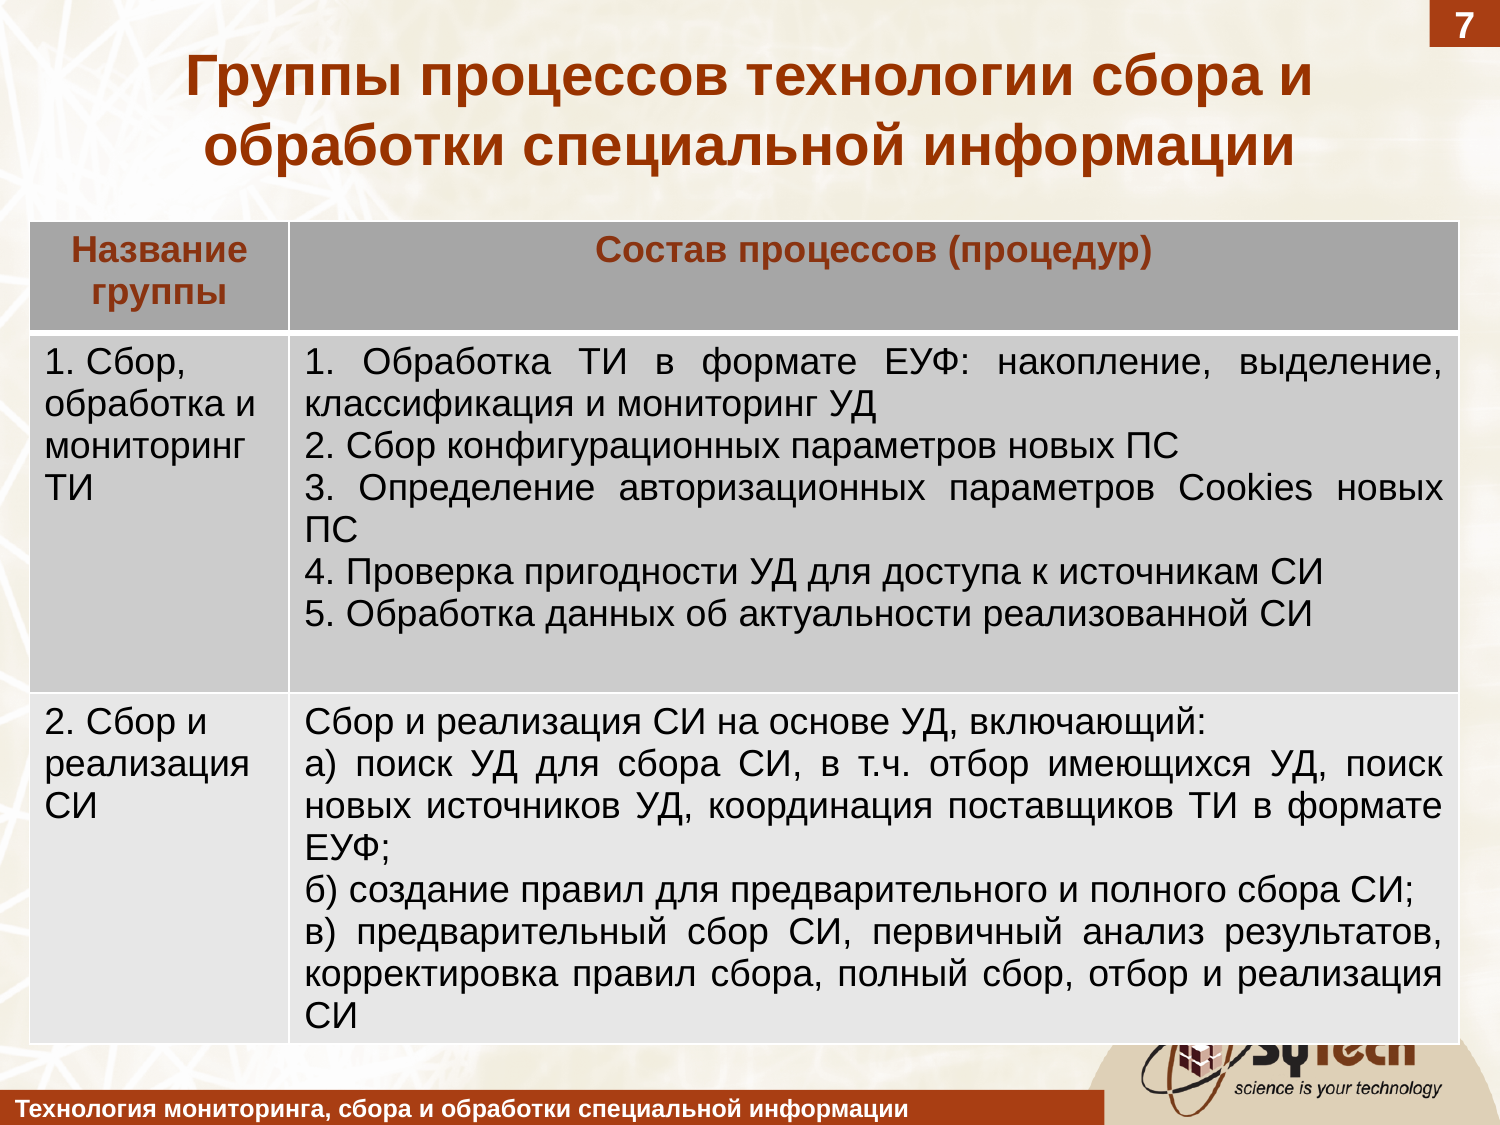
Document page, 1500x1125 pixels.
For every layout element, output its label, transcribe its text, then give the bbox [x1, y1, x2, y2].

text_box 7 [1429, 0, 1500, 47]
table_cell 1. Сбор, обработка и мониторинг ТИ [30, 336, 288, 692]
table_header Название группы [30, 222, 288, 330]
table_header Состав процессов (процедур) [290, 222, 1458, 330]
text_box Группы процессов технологии сбора и обработки специальной информации [35, 66, 1465, 149]
table_cell 1. Обработка ТИ в формате ЕУФ: накопление, выделение, классификация и мониторинг УД 2. Сбор конфигурационных параметров новых ПС 3. Определение авторизационных параметров Cookies новых ПС 4. Проверка пригодности УД для доступа к источникам СИ 5. Обработка данных об актуальности реализованной СИ [290, 336, 1458, 692]
table_cell 2. Сбор и реализация СИ [30, 694, 288, 1043]
text_box Технология мониторинга, сбора и обработки специальной информации [0, 1089, 1105, 1125]
picture [0, 0, 1500, 1125]
table_cell Сбор и реализация СИ на основе УД, включающий: а) поиск УД для сбора СИ, в т.ч. отбор имеющихся УД, поиск новых источников УД, координация поставщиков ТИ в формате ЕУФ; б) создание правил для предварительного и полного сбора СИ; в) предварительный сбор СИ, первичный анализ результатов, корректировка правил сбора, полный сбор, отбор и реализация СИ [290, 694, 1458, 1043]
